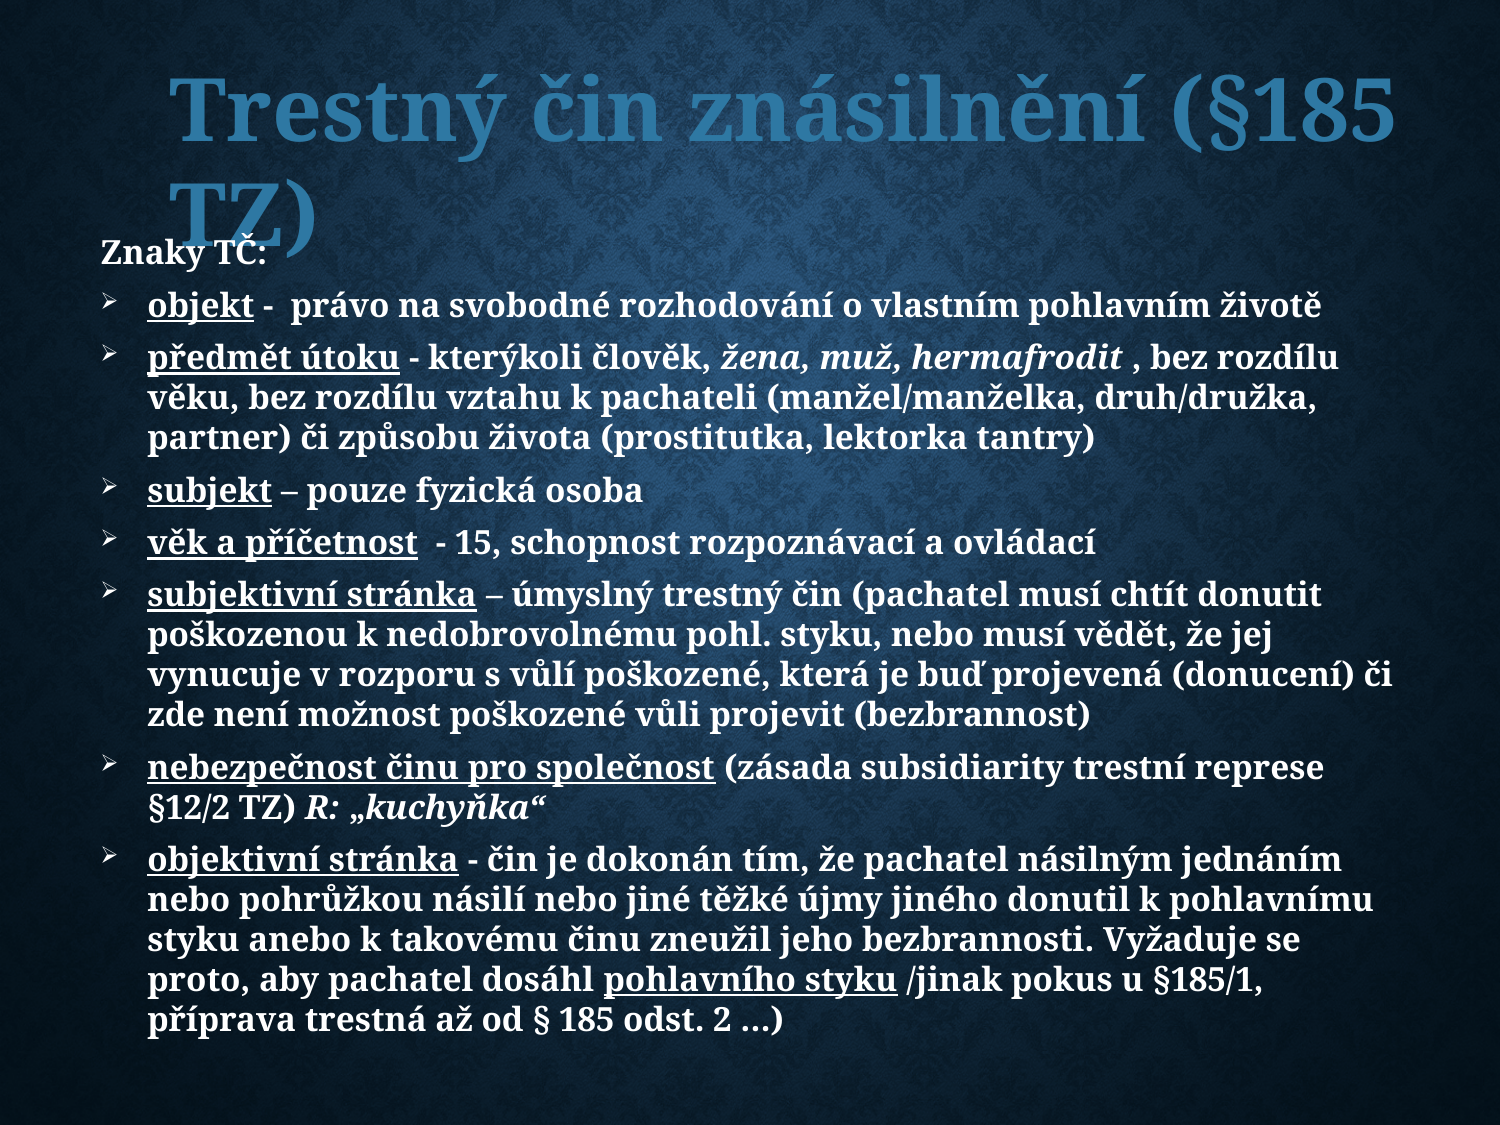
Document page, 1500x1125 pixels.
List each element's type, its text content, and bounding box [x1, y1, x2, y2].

text_box Trestný čin znásilnění (§185 TZ) [75, 43, 1425, 224]
text_box Znaky TČ: objekt - právo na svobodné rozhodování o vlastním pohlavním životě předmět útoku - kterýkoli člověk, žena, muž, hermafrodit , bez rozdílu věku, bez rozdílu vztahu k pachateli (manžel/manželka, druh/družka, partner) či způsobu života (prostitutka, lektorka tantry) subjekt – pouze fyzická osoba věk a příčetnost - 15, schopnost rozpoznávací a ovládací subjektivní stránka – úmyslný trestný čin (pachatel musí chtít donutit poškozenou k nedobrovolnému pohl. styku, nebo musí vědět, že jej vynucuje v rozporu s vůlí poškozené, která je buď projevená (donucení) či zde není možnost poškozené vůli projevit (bezbrannost) nebezpečnost činu pro společnost (zásada subsidiarity trestní represe §12/2 TZ) R: „kuchyňka“ objektivní stránka - čin je dokonán tím, že pachatel násilným jednáním nebo pohrůžkou násilí nebo jiné těžké újmy jiného donutil k pohlavnímu styku anebo k takovému činu zneužil jeho bezbrannosti. Vyžaduje se proto, aby pachatel dosáhl pohlavního styku /jinak pokus u §185/1, příprava trestná až od § 185 odst. 2 …) [75, 224, 1425, 1112]
